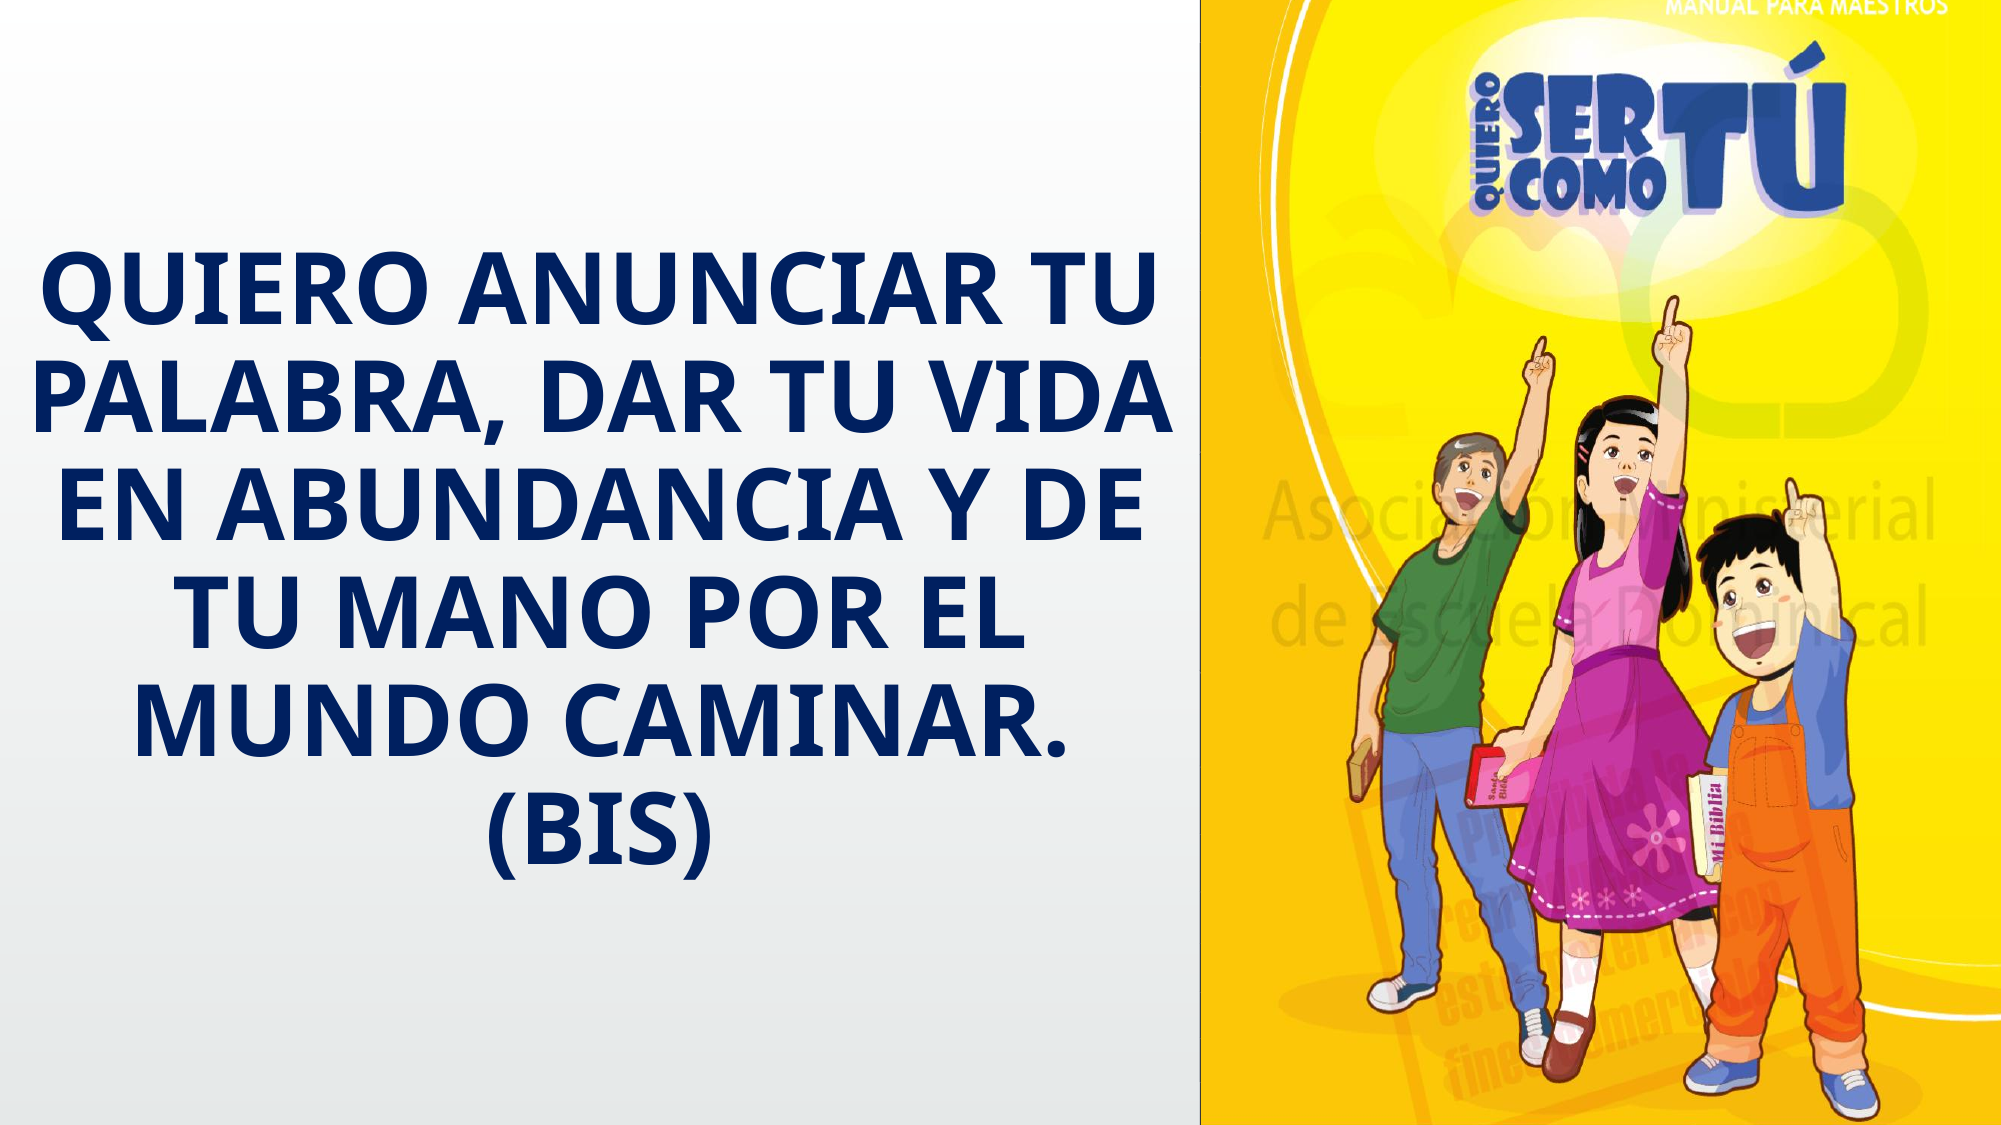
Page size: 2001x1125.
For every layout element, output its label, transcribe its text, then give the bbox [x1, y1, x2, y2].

picture [1200, 0, 2001, 1125]
title QUIERO ANUNCIAR TU PALABRA, DAR TU VIDA EN ABUNDANCIA Y DE TU MANO POR EL MUNDO CAMINAR. (BIS) [0, 0, 1200, 1125]
